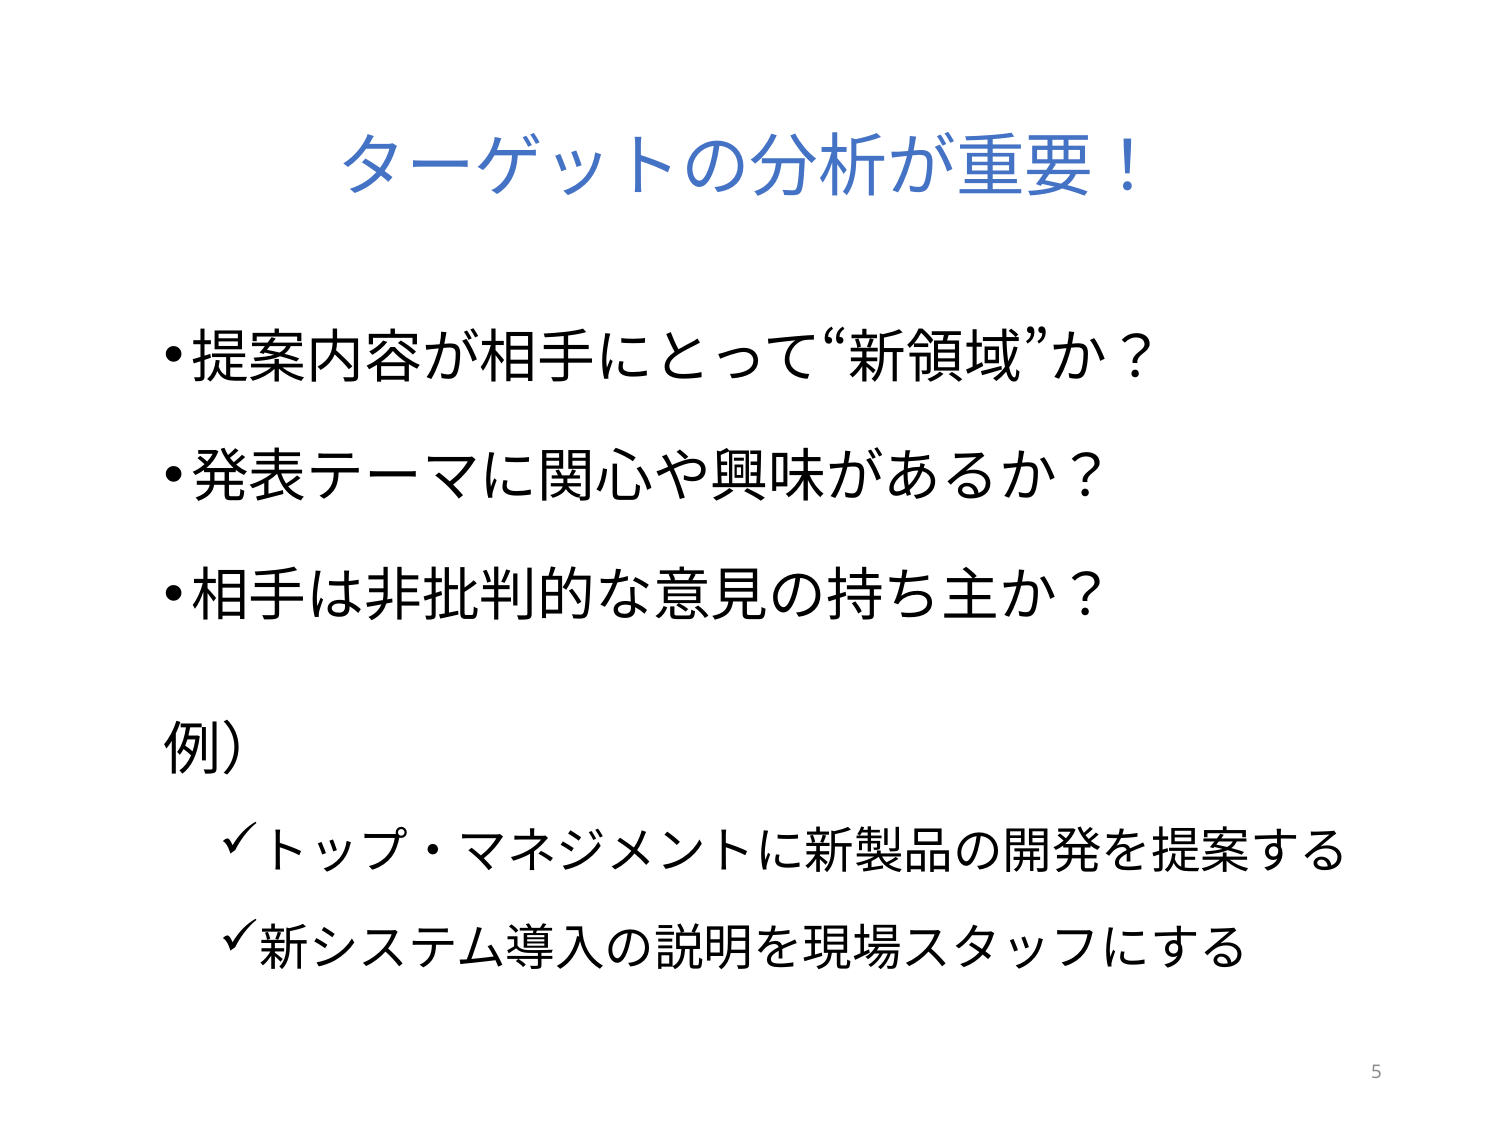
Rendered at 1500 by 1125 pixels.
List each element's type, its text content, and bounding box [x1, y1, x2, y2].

title ターゲットの分析が重要！ [103, 59, 1397, 278]
list 提案内容が相手にとって“新領域”か？ 発表テーマに関心や興味があるか？ 相手は非批判的な意見の持ち主か？ 例） トップ・マネジメントに新製品の開発を提案する 新システム導入の説明を現場スタッフにする [148, 277, 1367, 1002]
slide_number 5 [1059, 1042, 1397, 1103]
